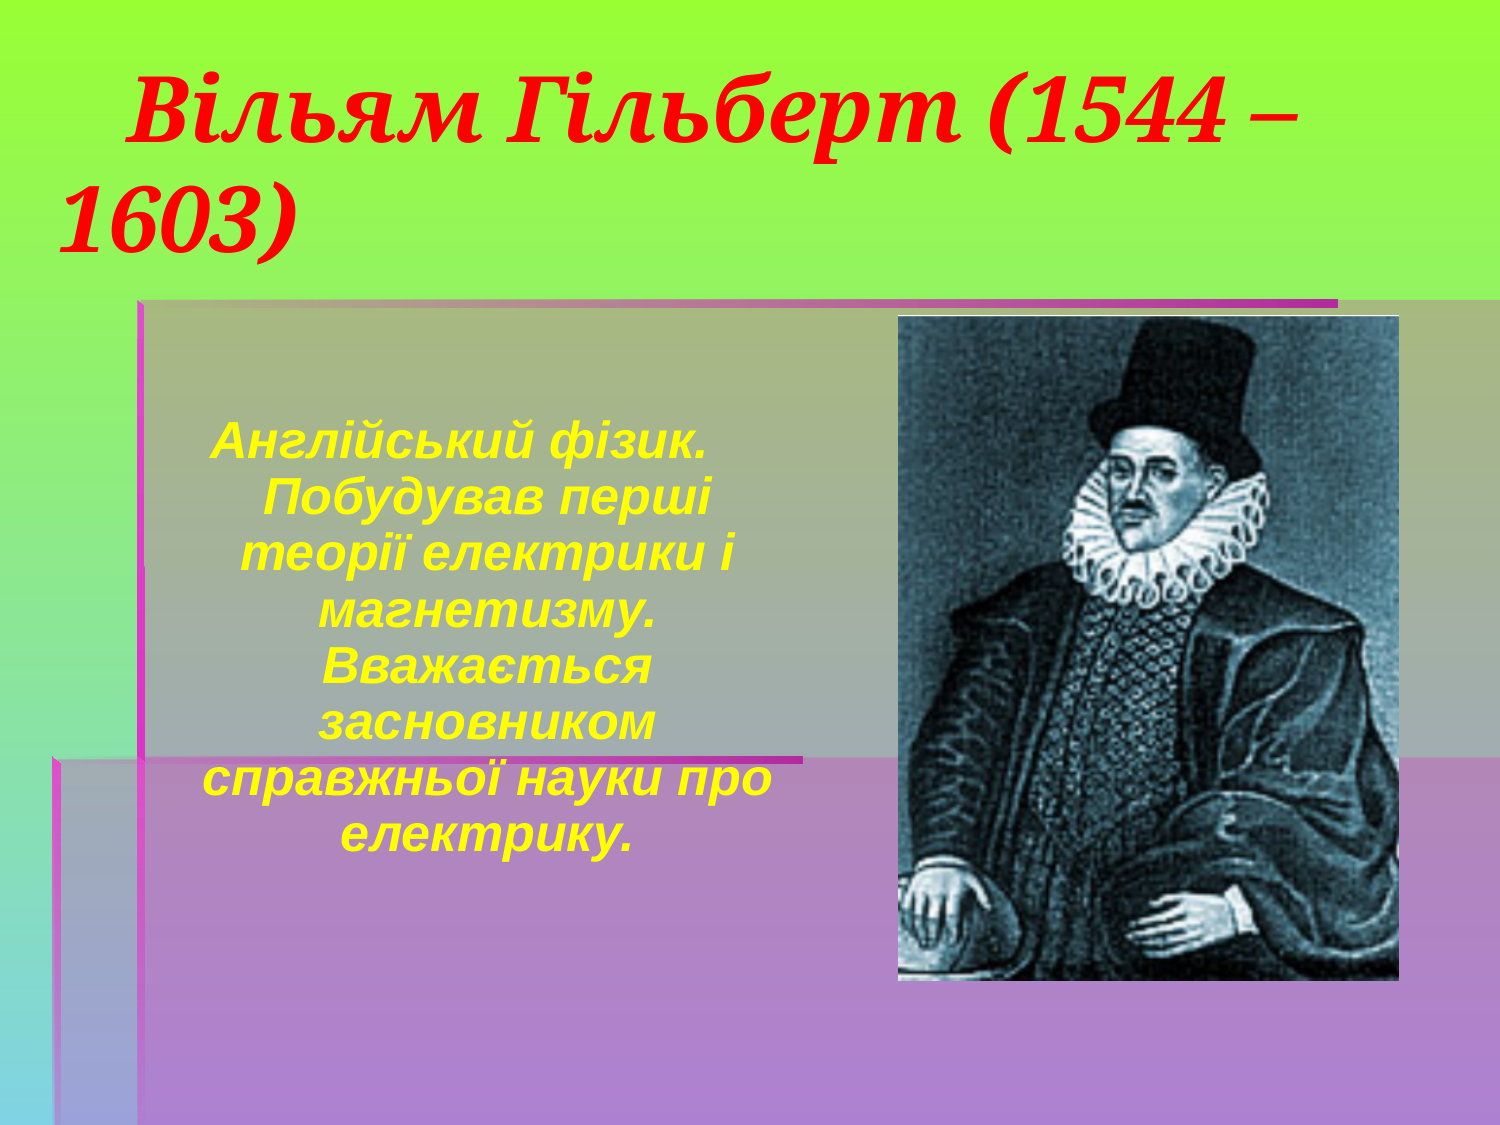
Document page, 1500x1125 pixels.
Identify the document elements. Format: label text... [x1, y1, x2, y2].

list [897, 314, 1400, 981]
list Англійський фізик. Побудував перші теорії електрики і магнетизму. Вважається засновником справжньої науки про електрику. [101, 266, 819, 872]
title Вільям Гільберт (1544 – 1603) [41, 54, 1438, 268]
